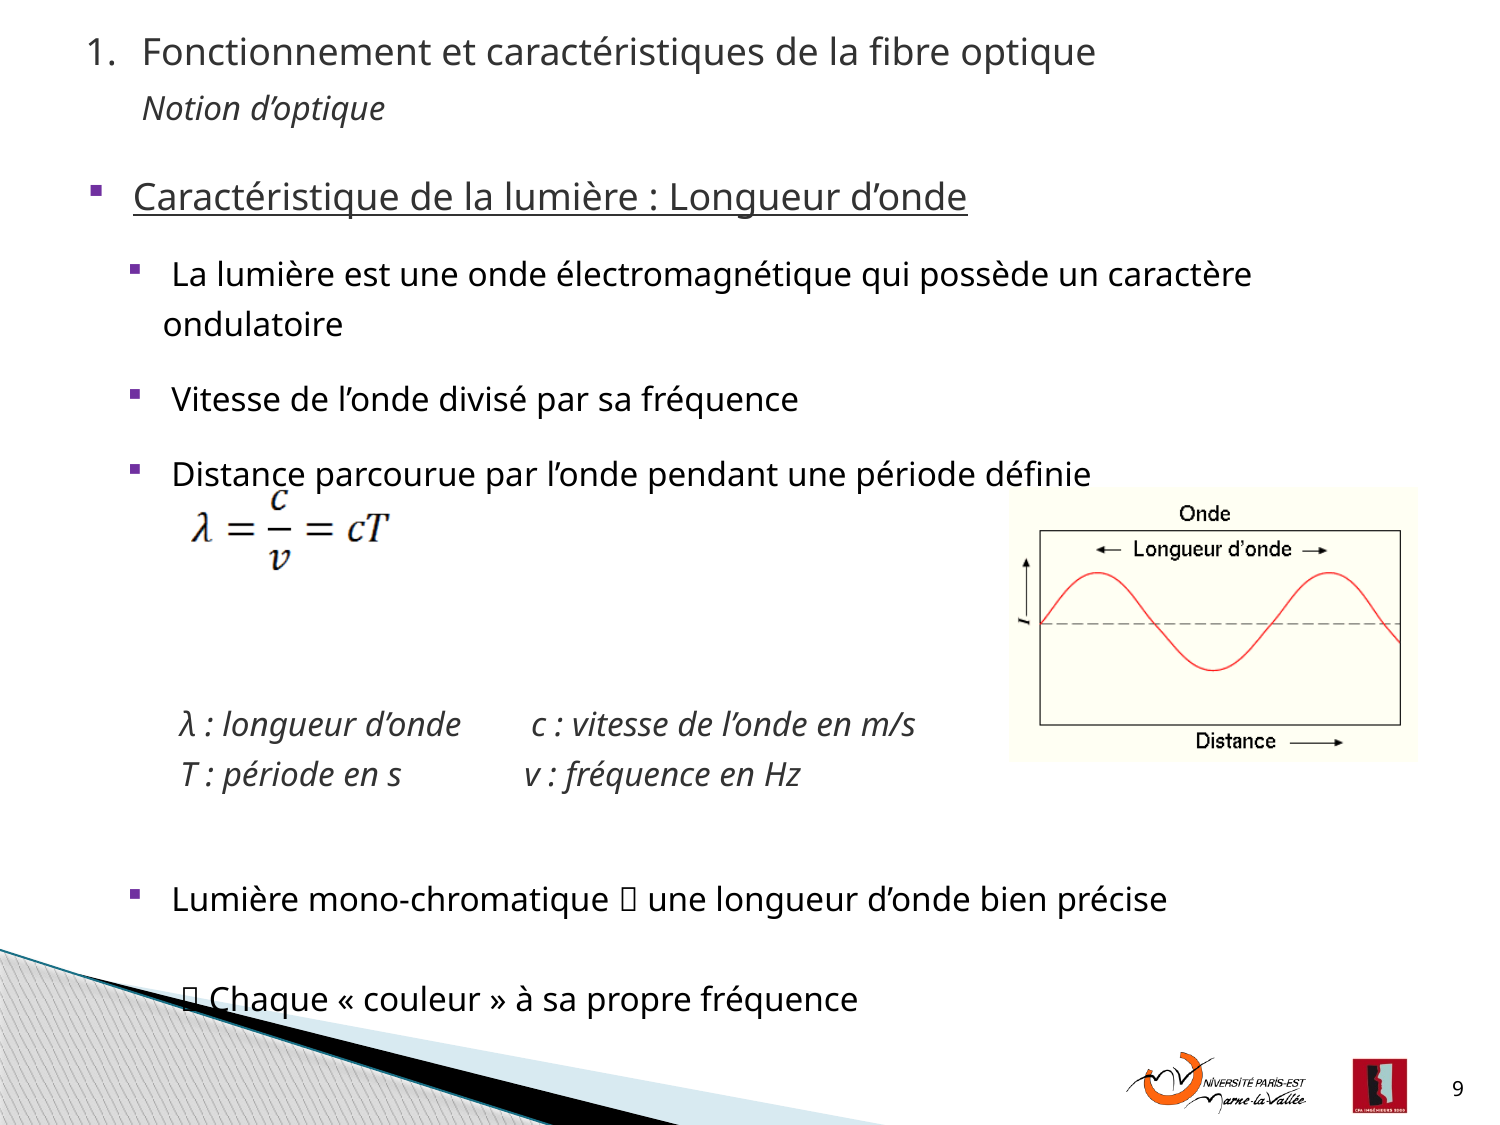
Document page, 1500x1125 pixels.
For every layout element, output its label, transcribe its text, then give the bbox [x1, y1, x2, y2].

picture [1351, 1057, 1408, 1114]
text_box Caractéristique de la lumière : Longueur d’onde La lumière est une onde électromagnétique qui possède un caractère ondulatoire Vitesse de l’onde divisé par sa fréquence Distance parcourue par l’onde pendant une période définie λ : longueur d’onde c : vitesse de l’onde en m/s T : période en s v : fréquence en Hz Lumière mono-chromatique  une longueur d’onde bien précise  Chaque « couleur » à sa propre fréquence [72, 160, 1442, 1021]
picture [191, 487, 392, 580]
slide_number 9 [1418, 1051, 1479, 1112]
picture [1126, 1052, 1306, 1114]
picture [1009, 487, 1419, 762]
text_box Fonctionnement et caractéristiques de la fibre optique Notion d’optique [70, 11, 1425, 137]
